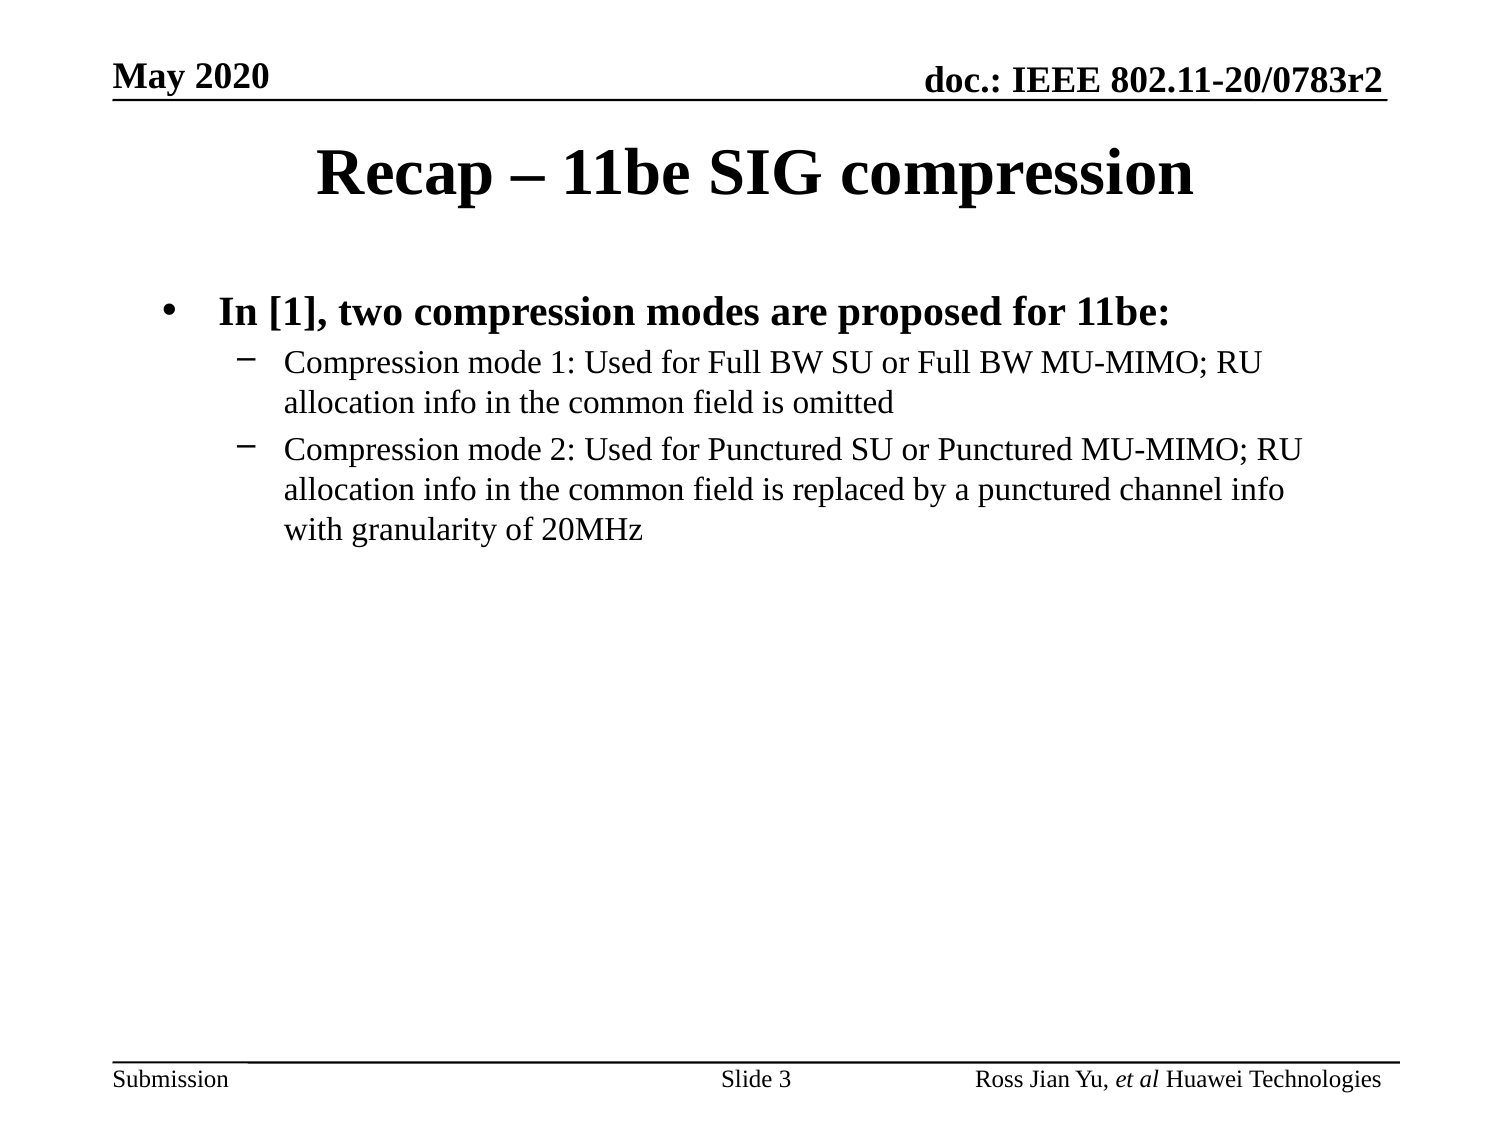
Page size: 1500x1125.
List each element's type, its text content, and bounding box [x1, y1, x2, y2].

slide_number Slide 3 [712, 1061, 800, 1093]
title Recap – 11be SIG compression [99, 123, 1413, 212]
list In [1], two compression modes are proposed for 11be: Compression mode 1: Used for Full BW SU or Full BW MU-MIMO; RU allocation info in the common field is omitted Compression mode 2: Used for Punctured SU or Punctured MU-MIMO; RU allocation info in the common field is replaced by a punctured channel info with granularity of 20MHz [146, 251, 1366, 588]
